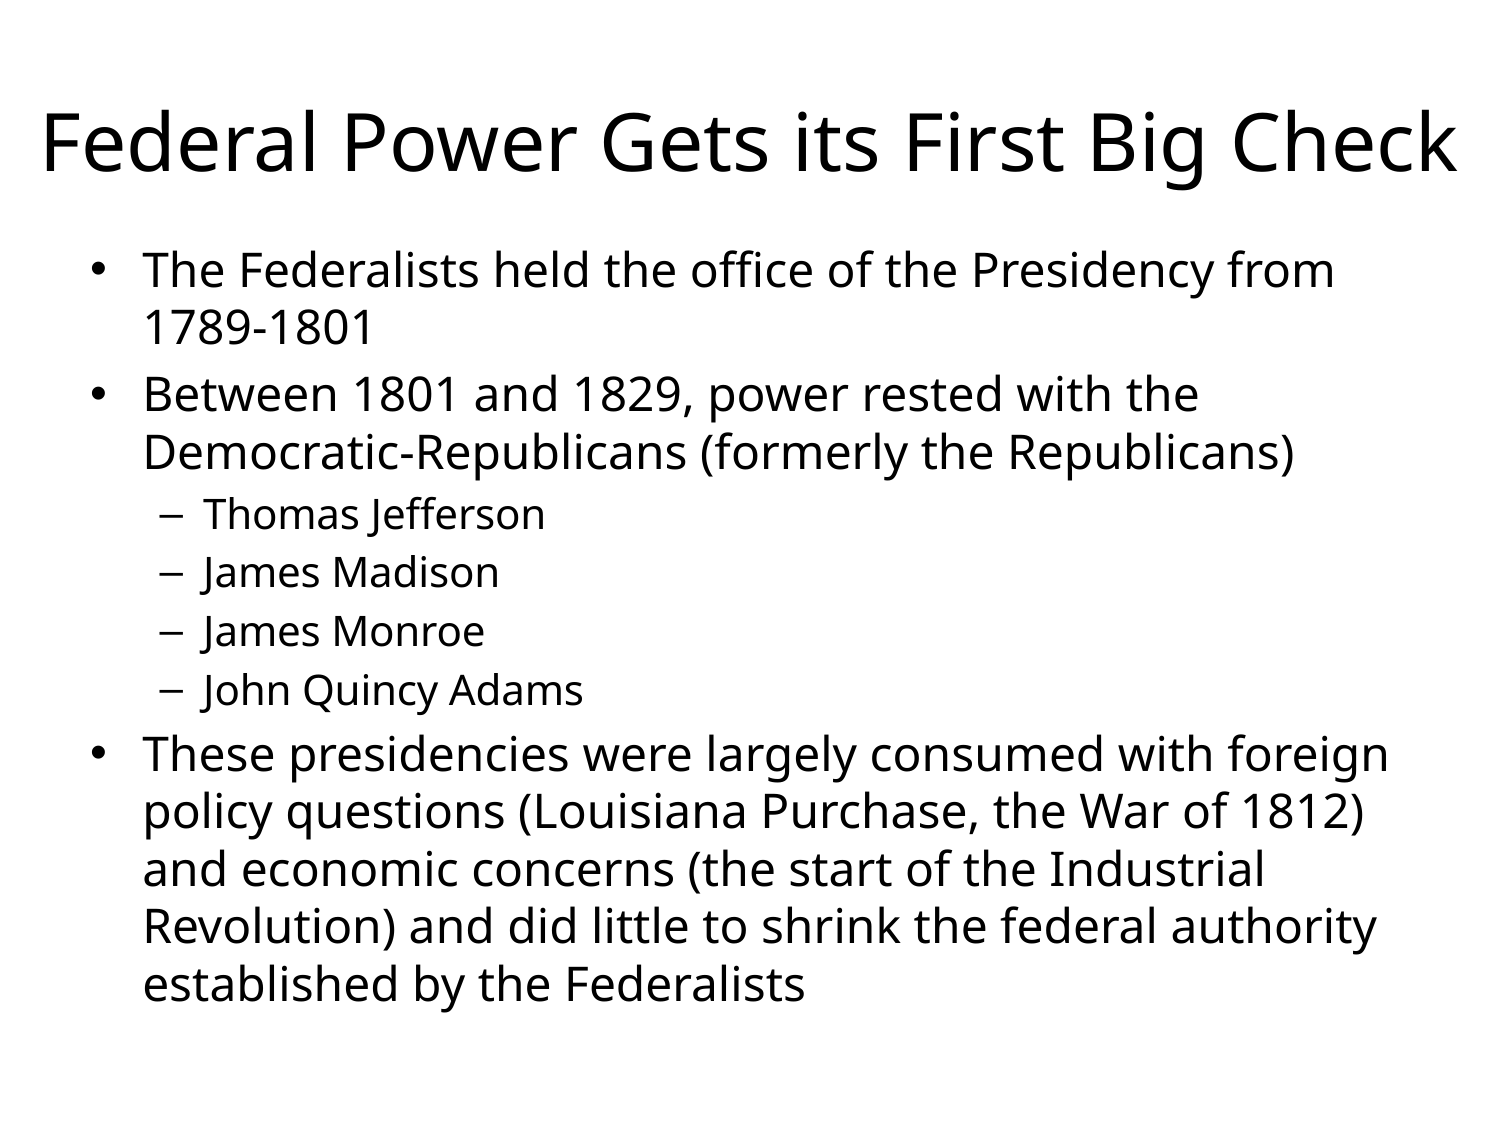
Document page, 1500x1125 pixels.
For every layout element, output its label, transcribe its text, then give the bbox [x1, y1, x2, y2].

title Federal Power Gets its First Big Check [0, 45, 1500, 233]
list The Federalists held the office of the Presidency from 1789-1801 Between 1801 and 1829, power rested with the Democratic-Republicans (formerly the Republicans) Thomas Jefferson James Madison James Monroe John Quincy Adams These presidencies were largely consumed with foreign policy questions (Louisiana Purchase, the War of 1812) and economic concerns (the start of the Industrial Revolution) and did little to shrink the federal authority established by the Federalists [75, 231, 1425, 1023]
